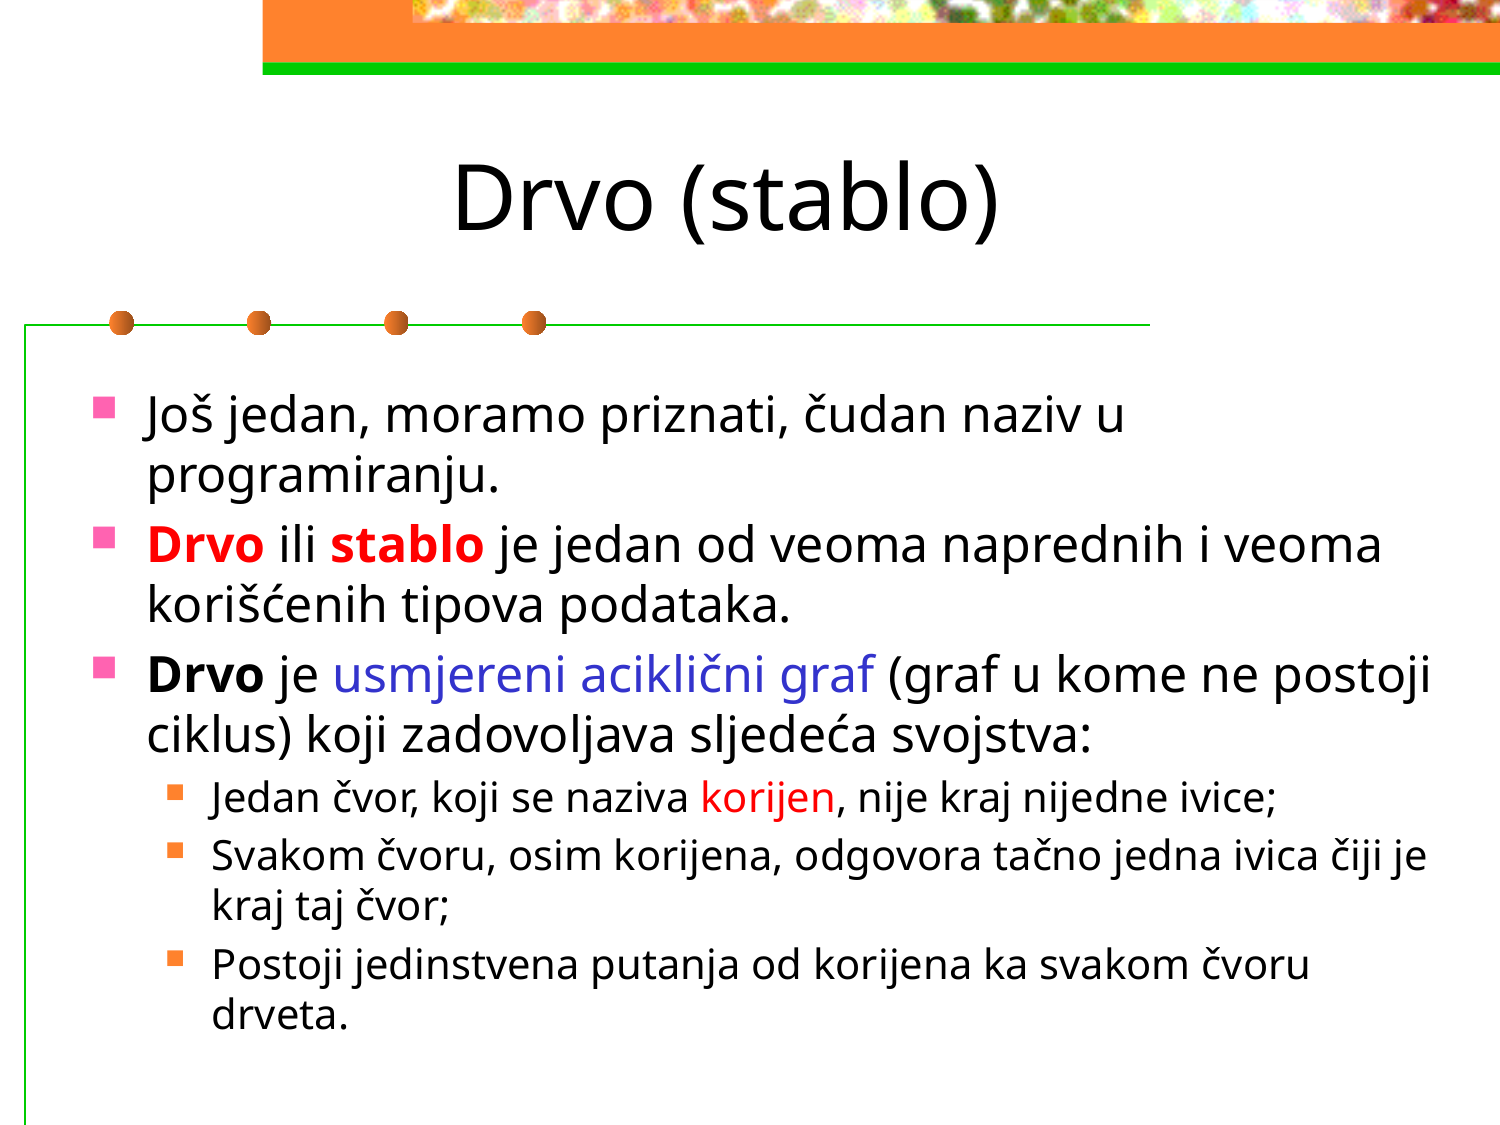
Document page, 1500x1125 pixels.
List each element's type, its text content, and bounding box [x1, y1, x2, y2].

picture [412, 0, 1500, 23]
title Drvo (stablo) [87, 99, 1363, 288]
list Još jedan, moramo priznati, čudan naziv u programiranju. Drvo ili stablo je jedan od veoma naprednih i veoma korišćenih tipova podataka. Drvo je usmjereni aciklični graf (graf u kome ne postoji ciklus) koji zadovoljava sljedeća svojstva: Jedan čvor, koji se naziva korijen, nije kraj nijedne ivice; Svakom čvoru, osim korijena, odgovora tačno jedna ivica čiji je kraj taj čvor; Postoji jedinstvena putanja od korijena ka svakom čvoru drveta. [75, 375, 1450, 1050]
